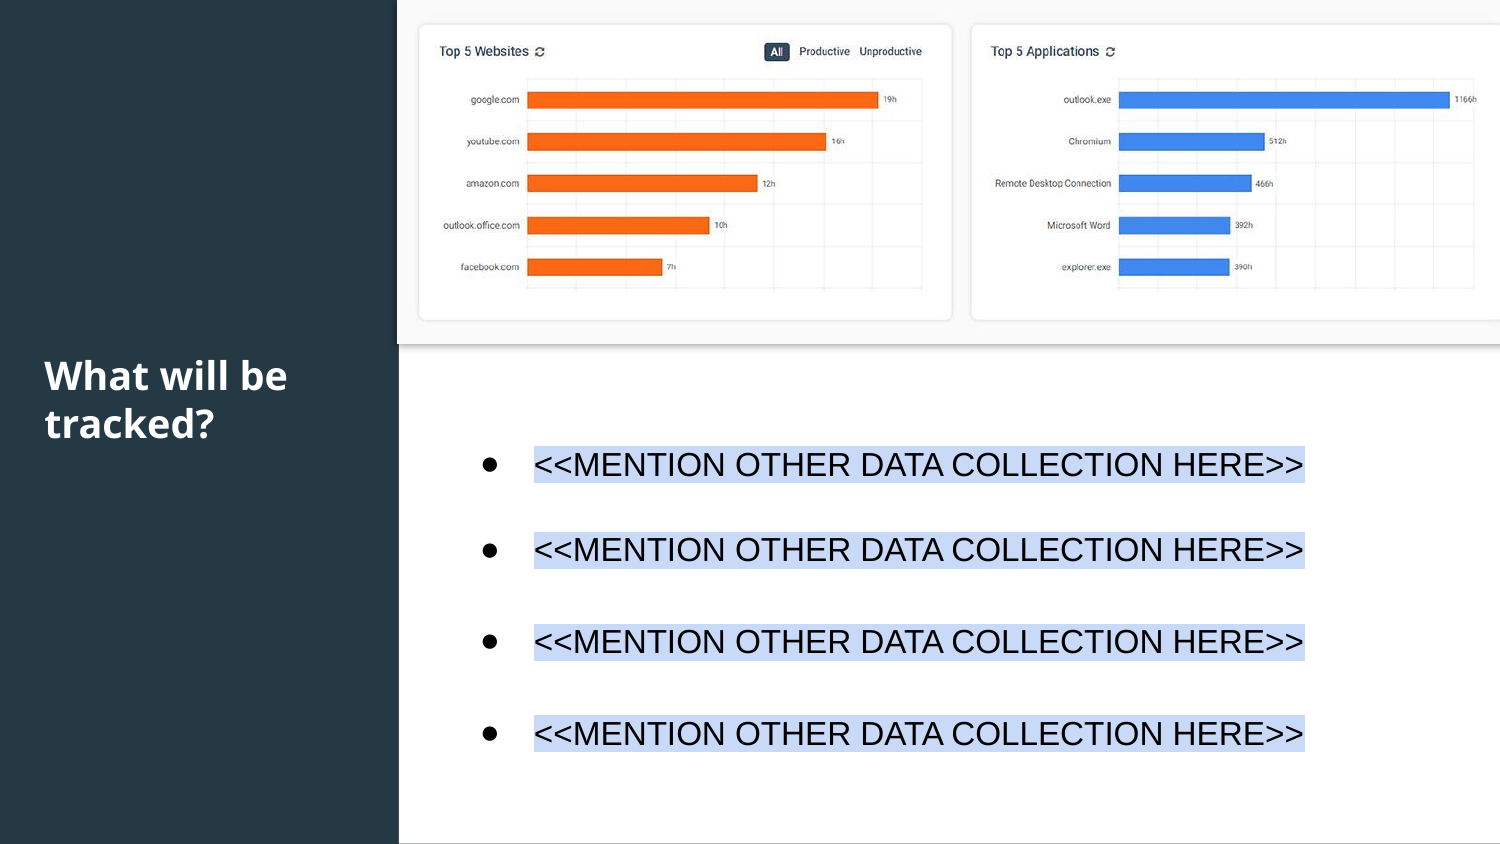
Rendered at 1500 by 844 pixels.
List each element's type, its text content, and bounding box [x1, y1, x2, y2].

title What will be tracked? [29, 336, 359, 507]
picture [397, 0, 1500, 344]
text_box <<MENTION OTHER DATA COLLECTION HERE>> <<MENTION OTHER DATA COLLECTION HERE>> <<MENTION OTHER DATA COLLECTION HERE>> <<MENTION OTHER DATA COLLECTION HERE>> [443, 421, 1465, 768]
